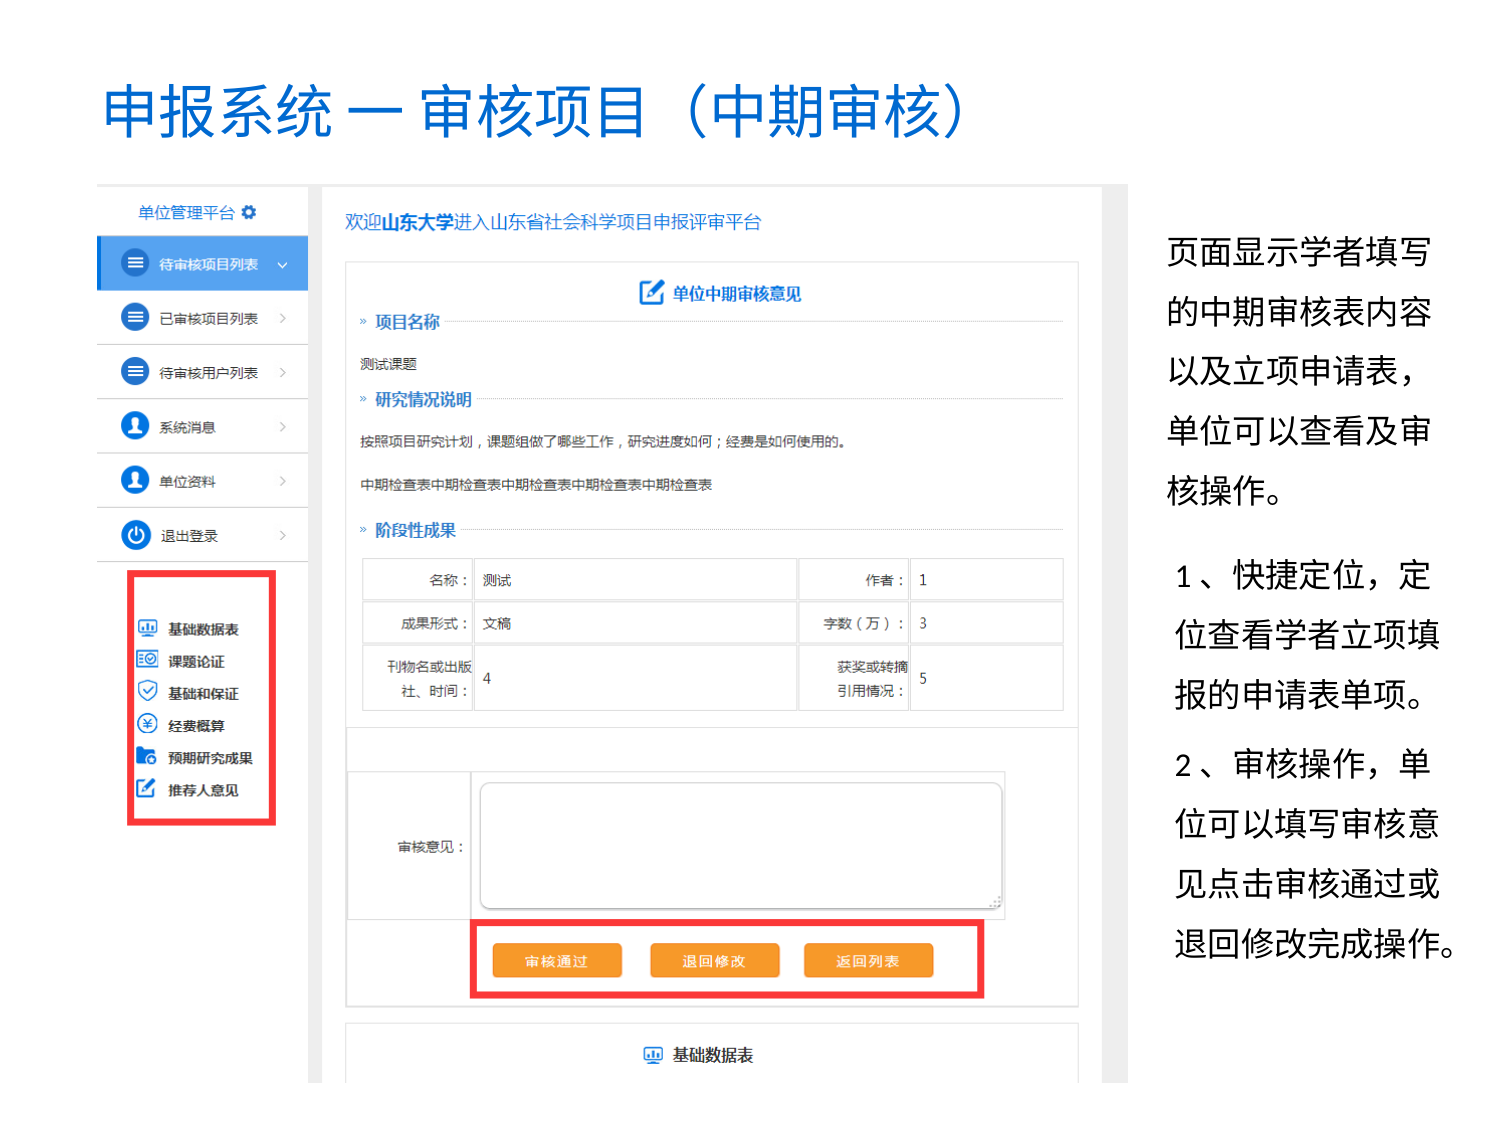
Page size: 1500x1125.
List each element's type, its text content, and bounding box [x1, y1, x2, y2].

picture [97, 184, 1129, 1083]
text_box 2、审核操作，单位可以填写审核意见点击审核通过或退回修改完成操作。 [1159, 715, 1459, 971]
text_box 申报系统 一 审核项目（中期审核） [86, 67, 1016, 153]
text_box 页面显示学者填写的中期审核表内容以及立项申请表，单位可以查看及审核操作。 [1151, 203, 1451, 518]
text_box 1、快捷定位，定位查看学者立项填报的申请表单项。 [1159, 527, 1459, 715]
